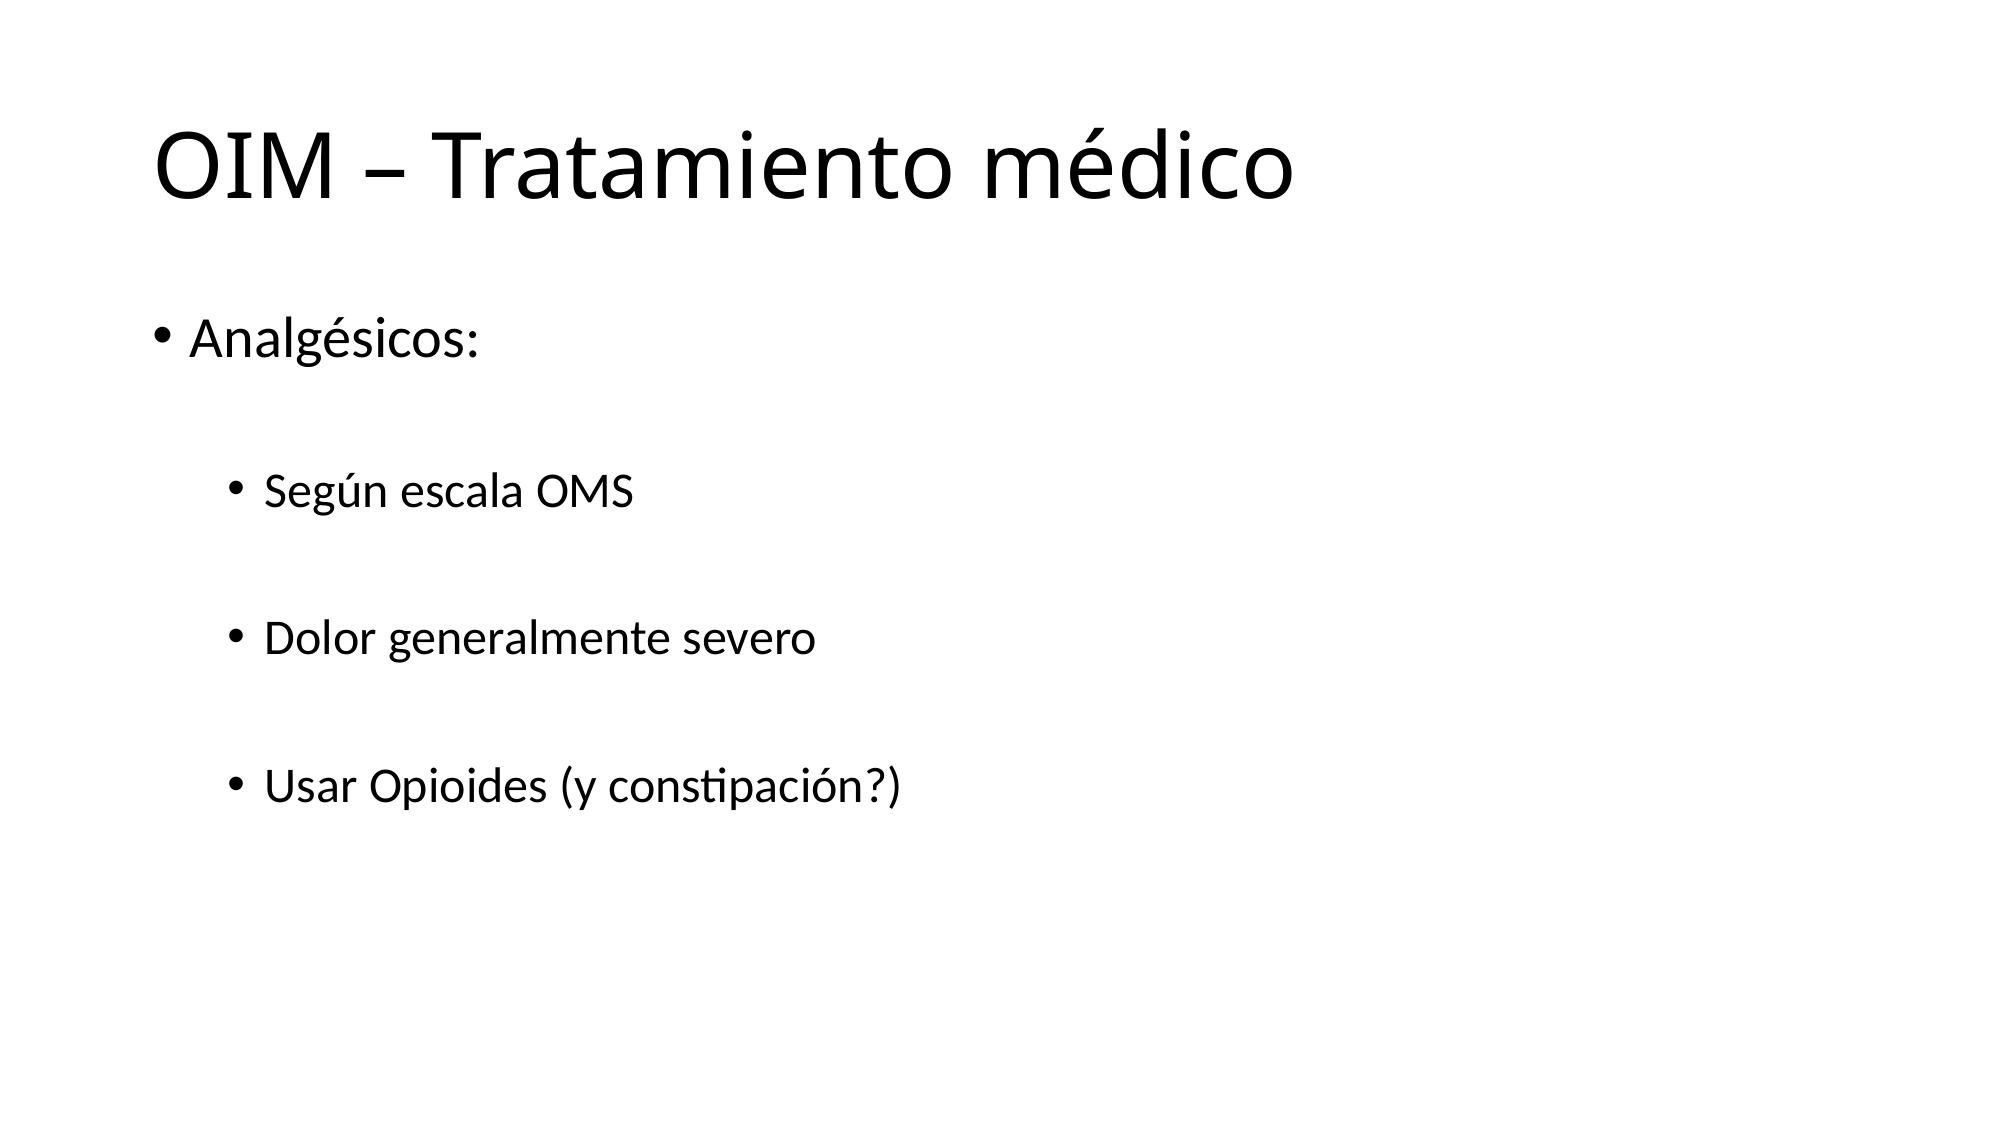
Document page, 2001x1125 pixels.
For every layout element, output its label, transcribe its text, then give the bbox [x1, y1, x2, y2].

list Analgésicos: Según escala OMS Dolor generalmente severo Usar Opioides (y constipación?) [137, 299, 1863, 1014]
title OIM – Tratamiento médico [137, 59, 1863, 278]
